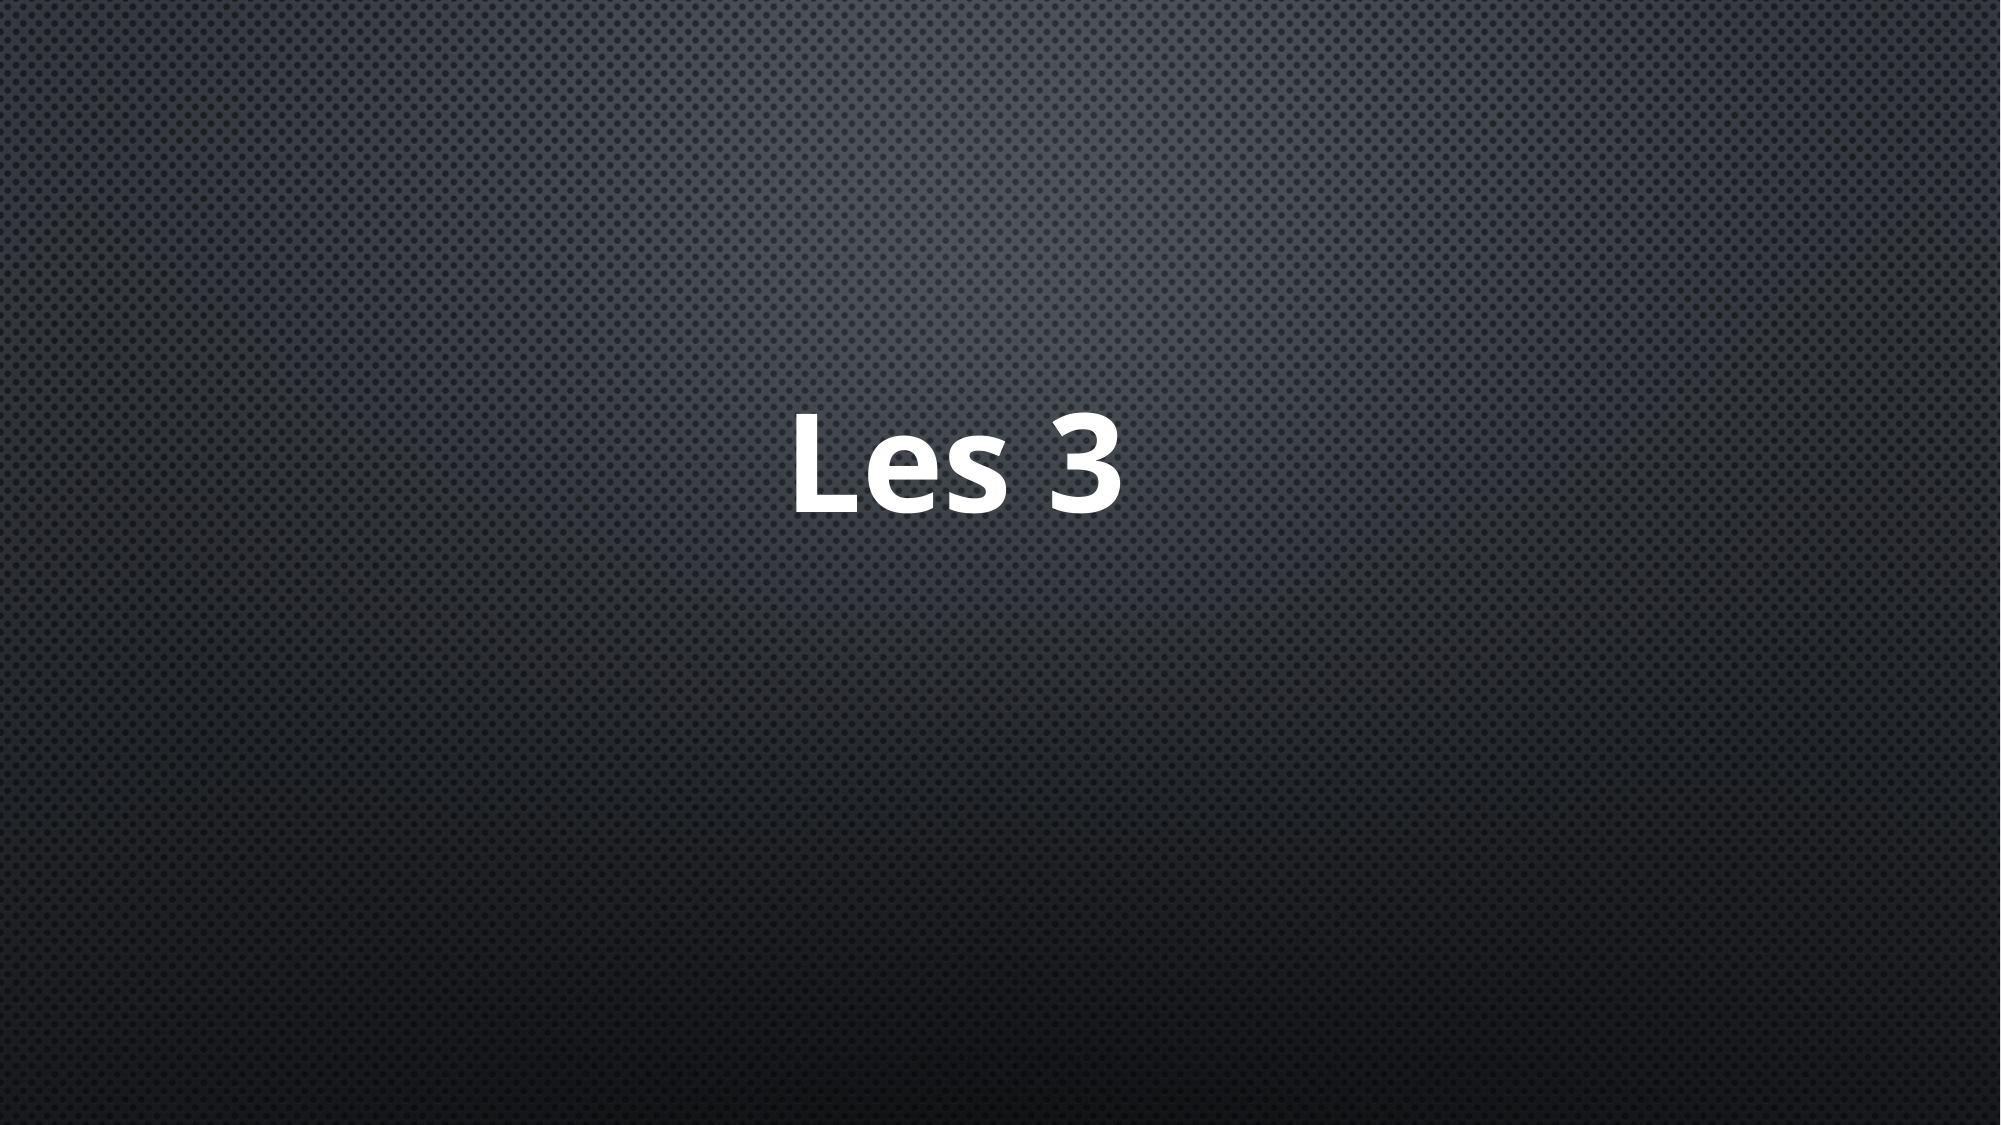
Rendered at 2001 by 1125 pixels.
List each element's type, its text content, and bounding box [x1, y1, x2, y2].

text_box Les 3 [769, 367, 1265, 547]
